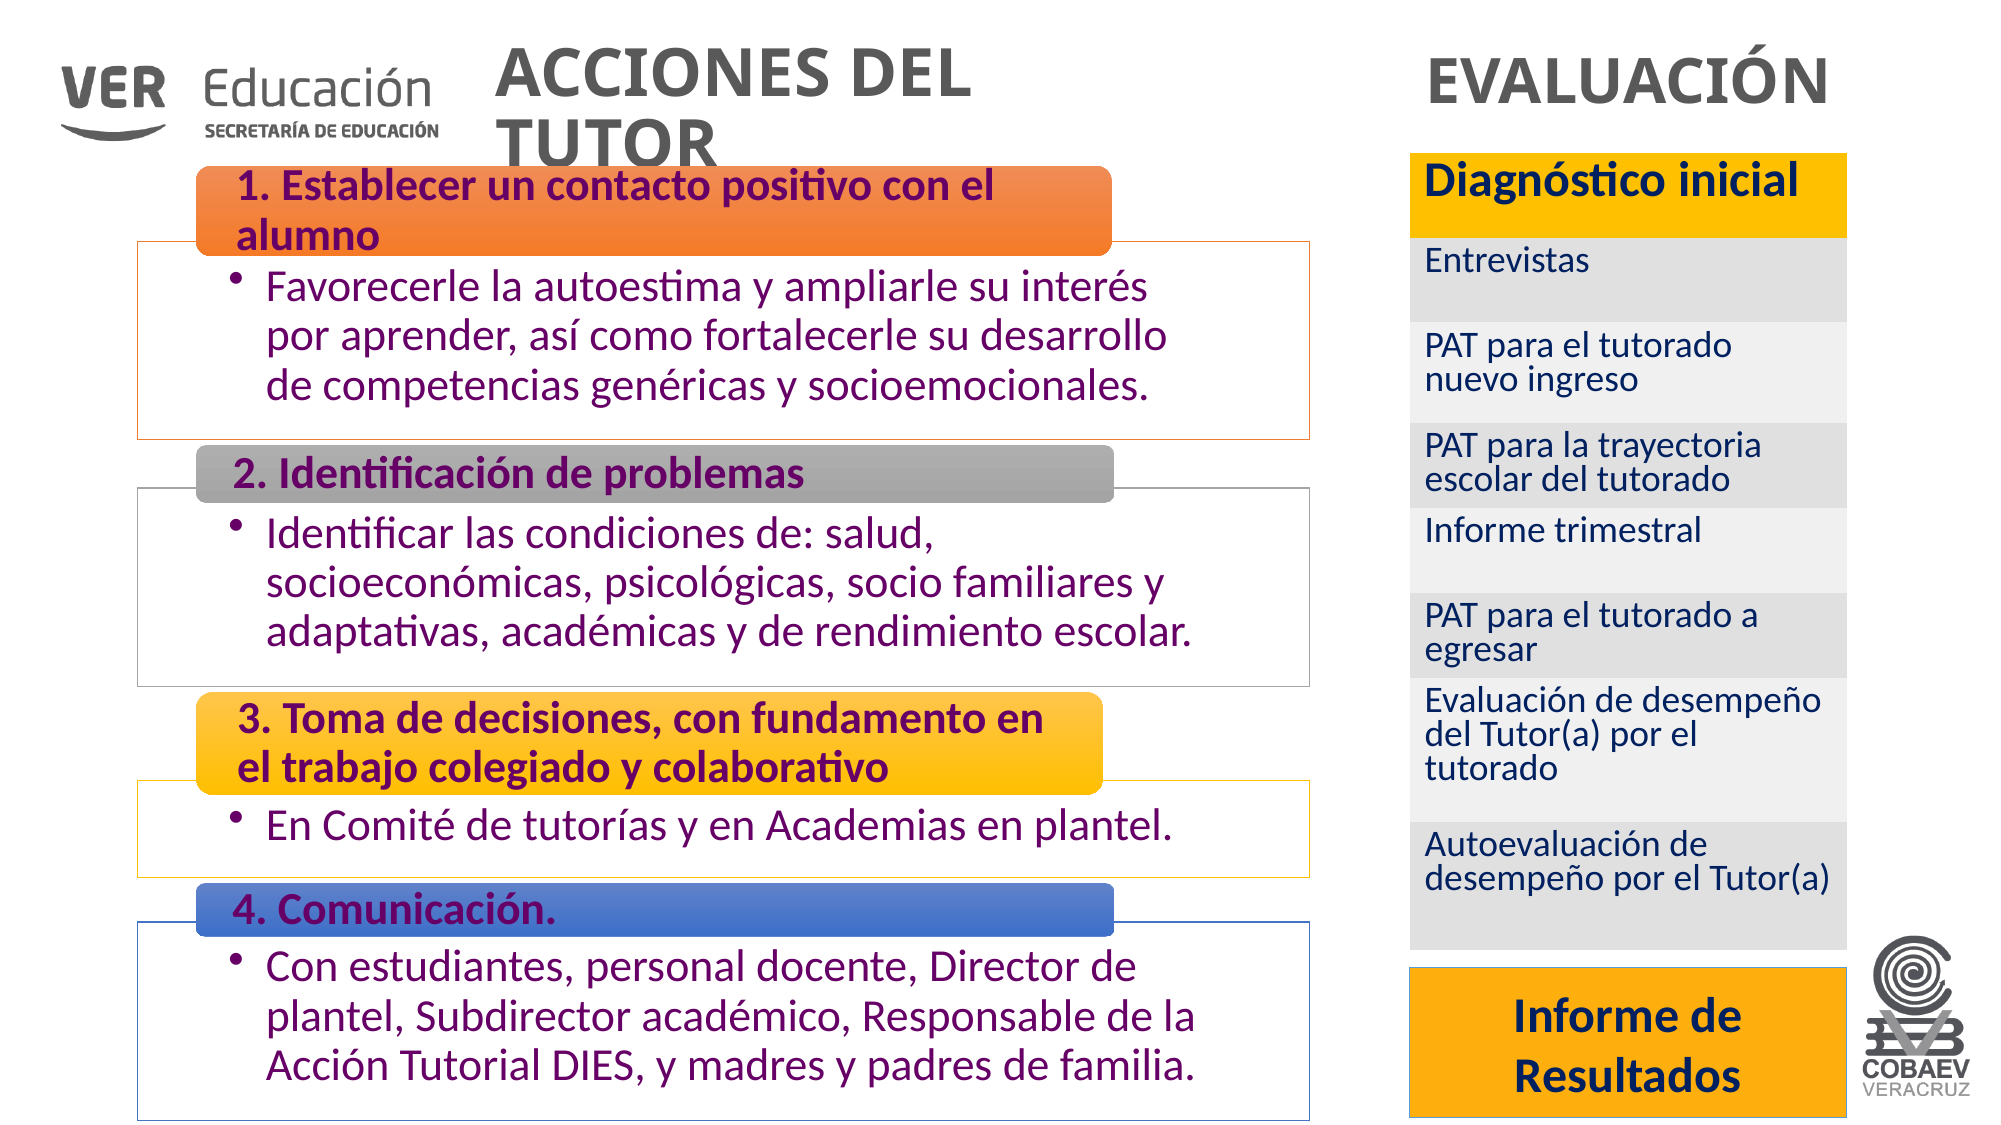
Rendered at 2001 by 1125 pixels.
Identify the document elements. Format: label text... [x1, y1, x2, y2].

table_cell PAT para el tutorado a egresar [1410, 593, 1847, 678]
picture [1847, 921, 1985, 1110]
table_cell PAT para el tutorado nuevo ingreso [1410, 322, 1847, 423]
text_box Informe de Resultados [1409, 967, 1847, 1118]
table_header Diagnóstico inicial [1410, 153, 1847, 238]
table_cell Entrevistas [1410, 238, 1847, 322]
table_cell Evaluación de desempeño del Tutor(a) por el tutorado [1410, 678, 1847, 822]
table_cell Informe trimestral [1410, 508, 1847, 593]
picture [24, 37, 475, 162]
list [137, 161, 1310, 1125]
table_cell Autoevaluación de desempeño por el Tutor(a) [1410, 822, 1847, 950]
table_cell PAT para la trayectoria escolar del tutorado [1410, 423, 1847, 508]
title ACCIONES DEL TUTOR [480, 59, 1134, 161]
text_box EVALUACIÓN [1409, 32, 1847, 134]
